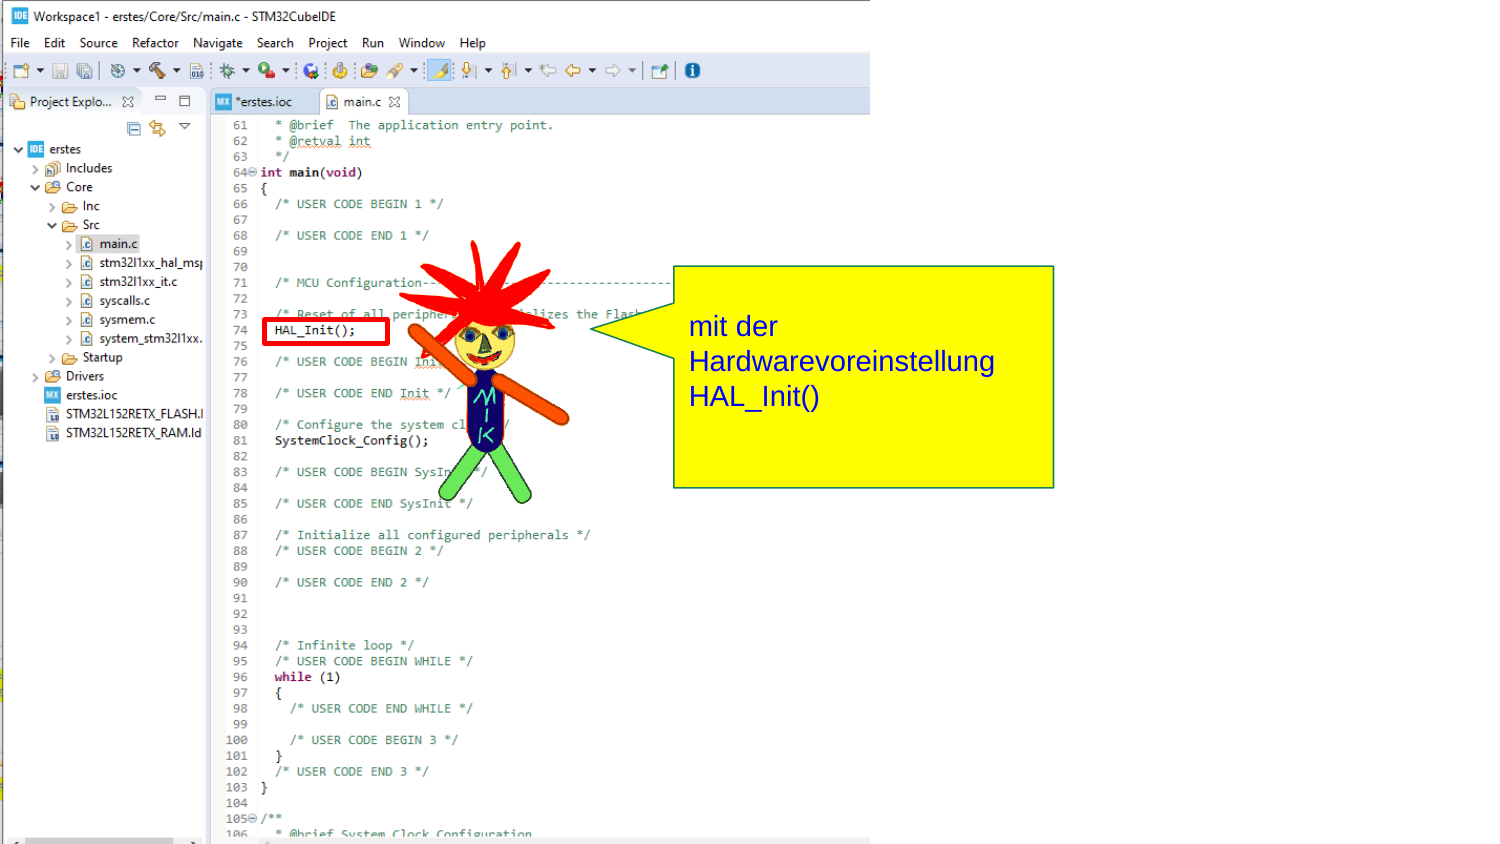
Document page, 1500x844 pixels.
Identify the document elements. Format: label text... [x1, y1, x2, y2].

text_box mit der Hardwarevoreinstellung HAL_Init() [875, 266, 1054, 488]
picture [0, 0, 871, 844]
